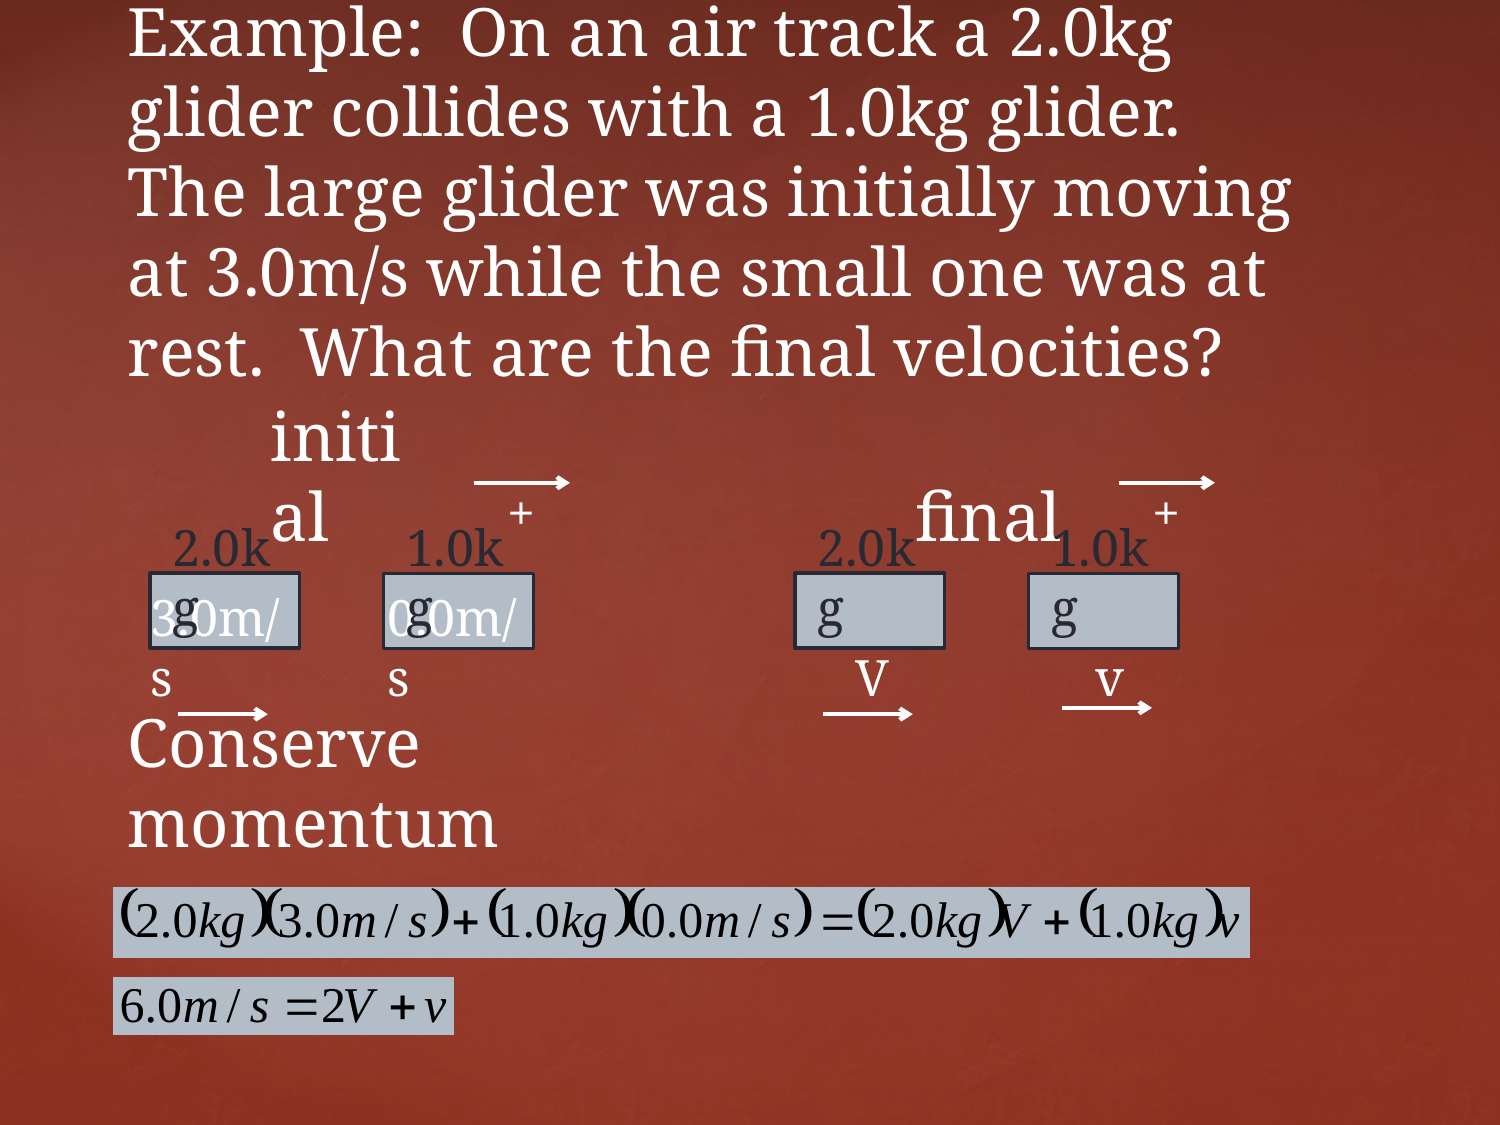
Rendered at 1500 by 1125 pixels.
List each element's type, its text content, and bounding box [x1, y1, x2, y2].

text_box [112, 886, 1251, 959]
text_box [134, 482, 571, 715]
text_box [794, 482, 1216, 715]
title Example: On an air track a 2.0kg glider collides with a 1.0kg glider. The large glider was initially moving at 3.0m/s while the small one was at rest. What are the final velocities? [112, 82, 1351, 398]
text_box Conserve momentum [112, 781, 727, 869]
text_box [112, 976, 455, 1036]
